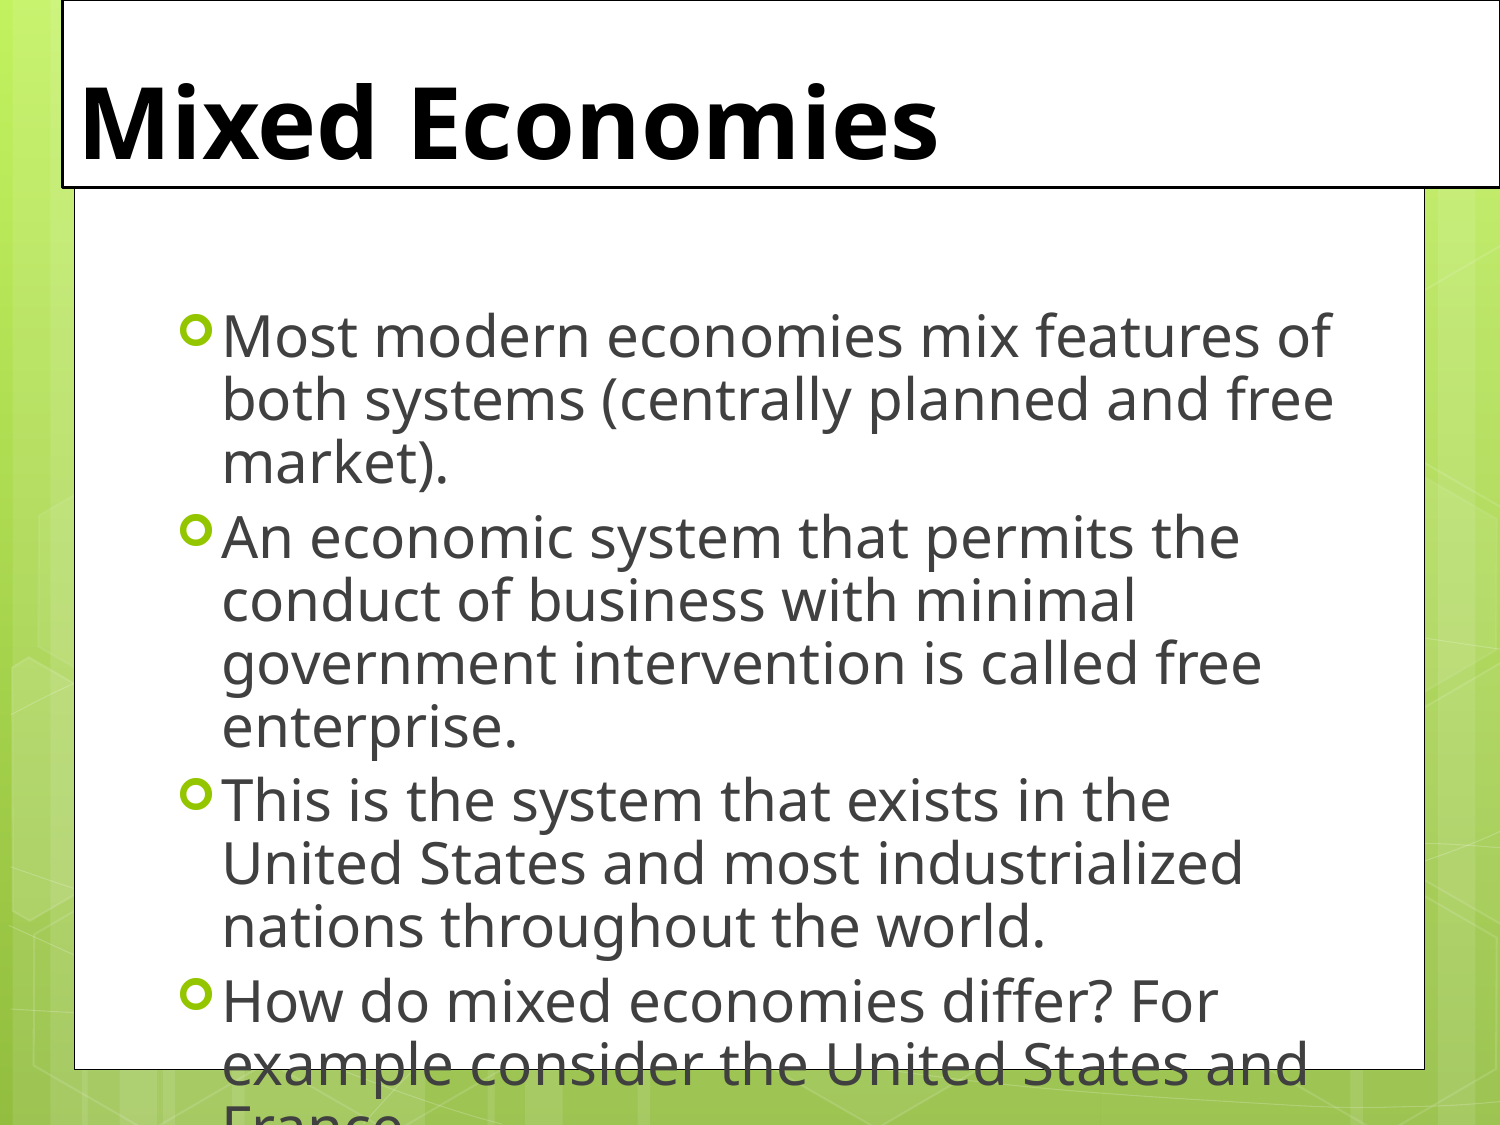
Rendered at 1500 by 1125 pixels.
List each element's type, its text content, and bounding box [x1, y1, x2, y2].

title Mixed Economies [61, 0, 1500, 189]
list Most modern economies mix features of both systems (centrally planned and free market). An economic system that permits the conduct of business with minimal government intervention is called free enterprise. This is the system that exists in the United States and most industrialized nations throughout the world. How do mixed economies differ? For example consider the United States and France. [150, 299, 1363, 988]
